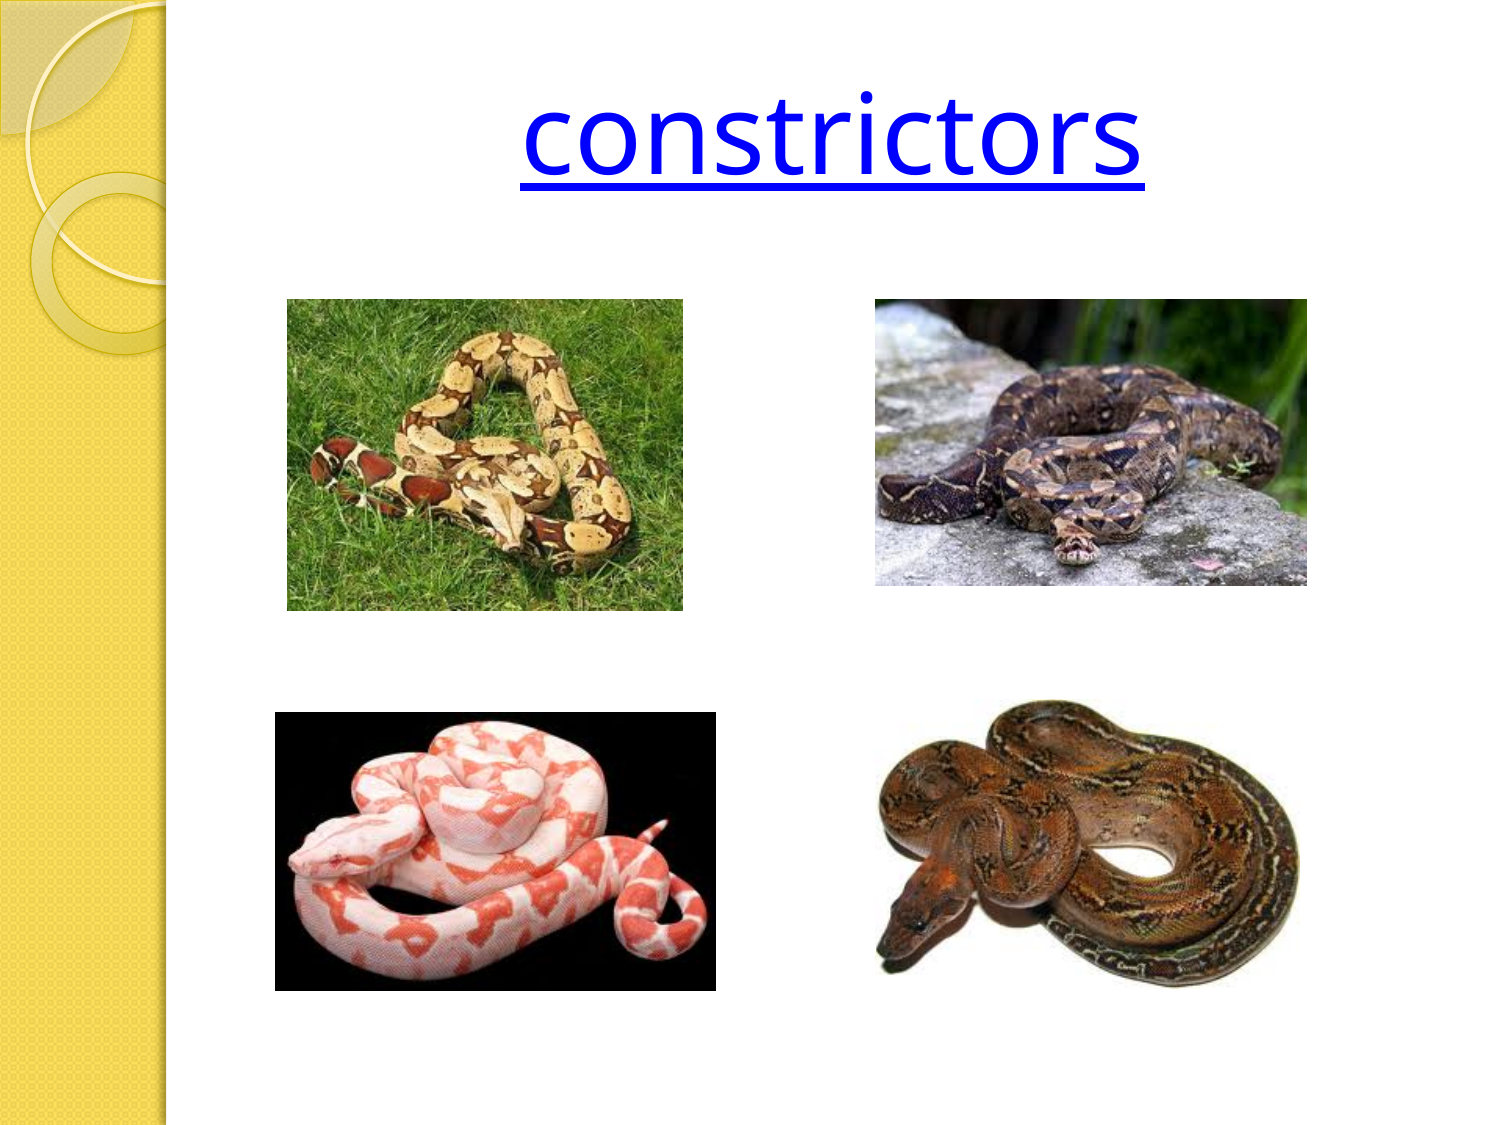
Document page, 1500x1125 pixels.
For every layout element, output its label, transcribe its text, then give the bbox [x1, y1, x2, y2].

picture [874, 699, 1301, 990]
picture [287, 299, 683, 612]
picture [874, 299, 1307, 587]
title constrictors [200, 45, 1466, 233]
picture [274, 712, 716, 991]
